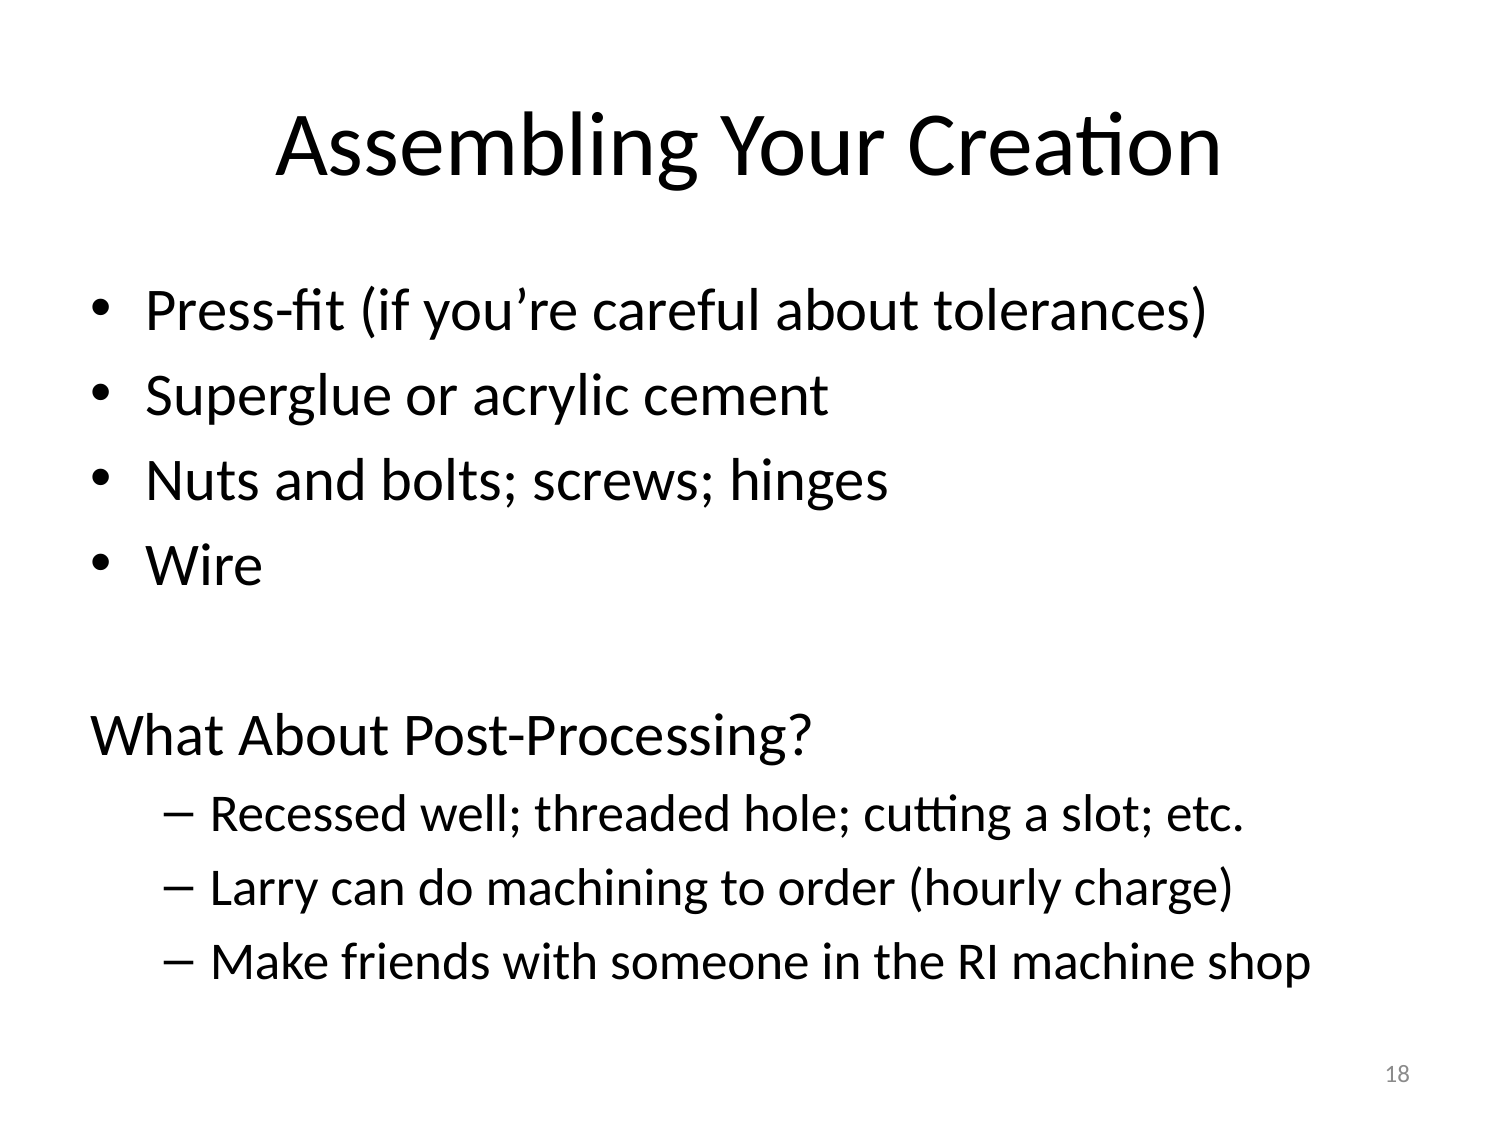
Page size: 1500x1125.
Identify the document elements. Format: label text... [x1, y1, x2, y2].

list Press-fit (if you’re careful about tolerances) Superglue or acrylic cement Nuts and bolts; screws; hinges Wire What About Post-Processing? Recessed well; threaded hole; cutting a slot; etc. Larry can do machining to order (hourly charge) Make friends with someone in the RI machine shop [75, 262, 1425, 1005]
slide_number 18 [1074, 1042, 1425, 1103]
title Assembling Your Creation [75, 45, 1425, 233]
